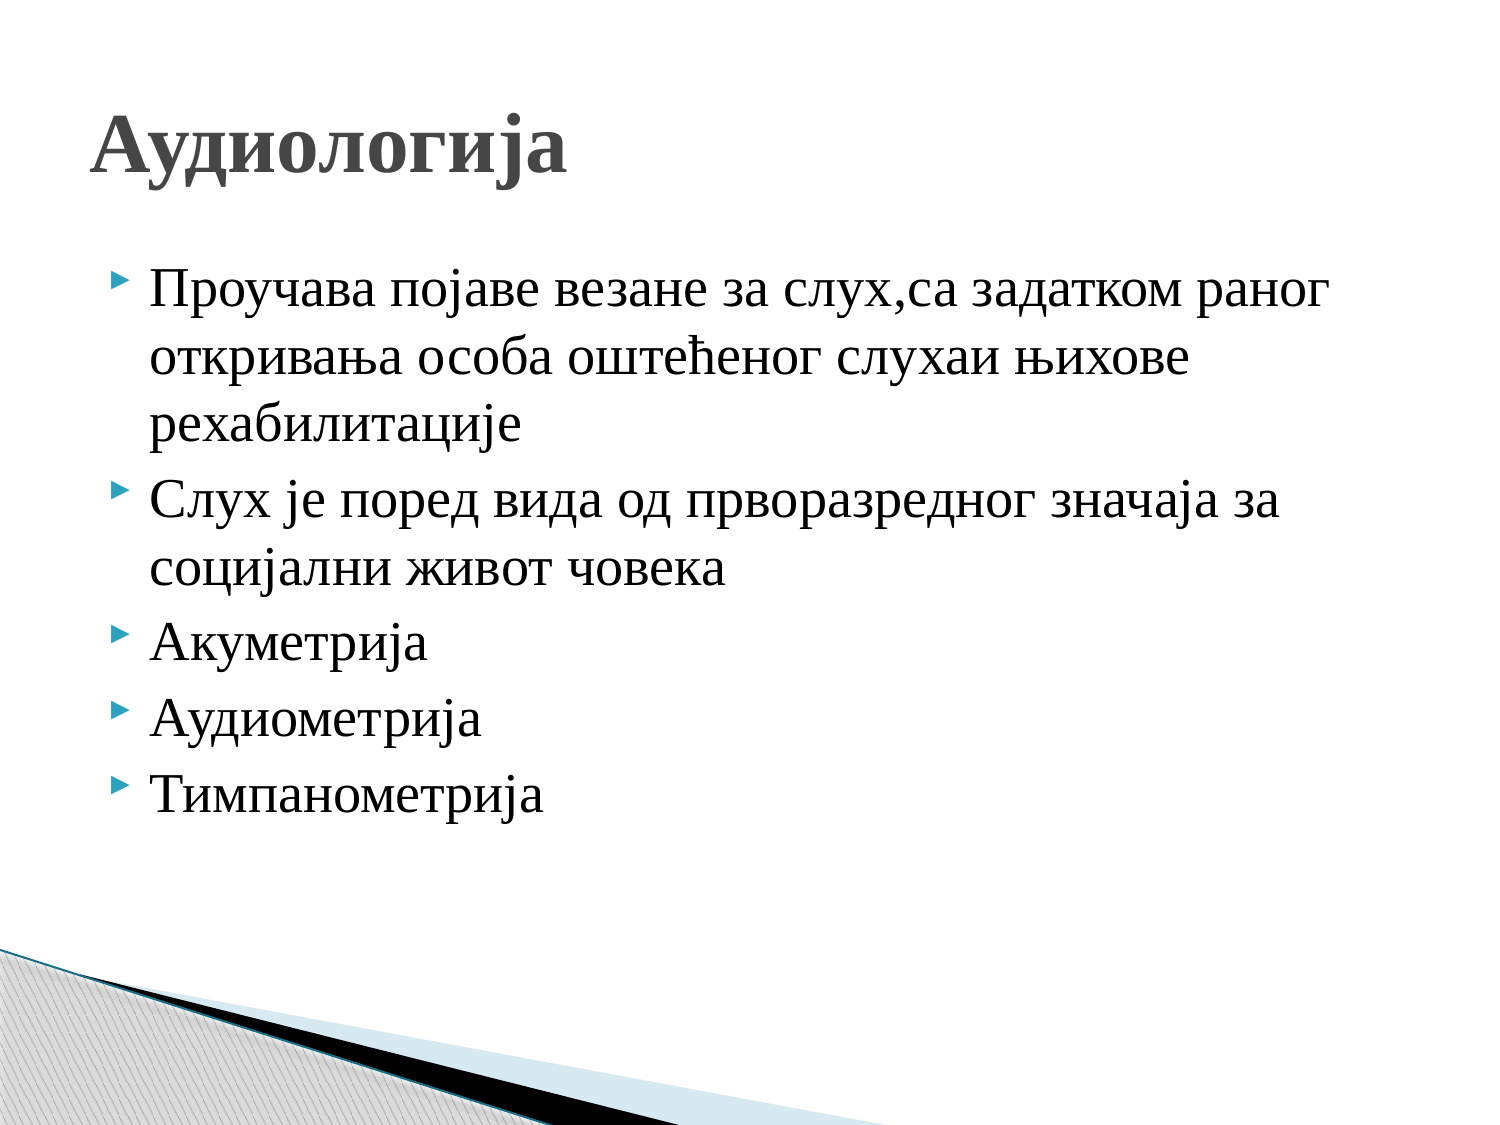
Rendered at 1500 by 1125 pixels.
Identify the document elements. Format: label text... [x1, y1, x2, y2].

title Аудиологија [75, 45, 1425, 233]
list Проучава појаве везане за слух,са задатком раног откривања особа оштећеног слухаи њихове рехабилитације Слух је поред вида од прворазредног значаја за социјални живот човека Акуметрија Аудиометрија Тимпанометрија [74, 242, 1426, 986]
